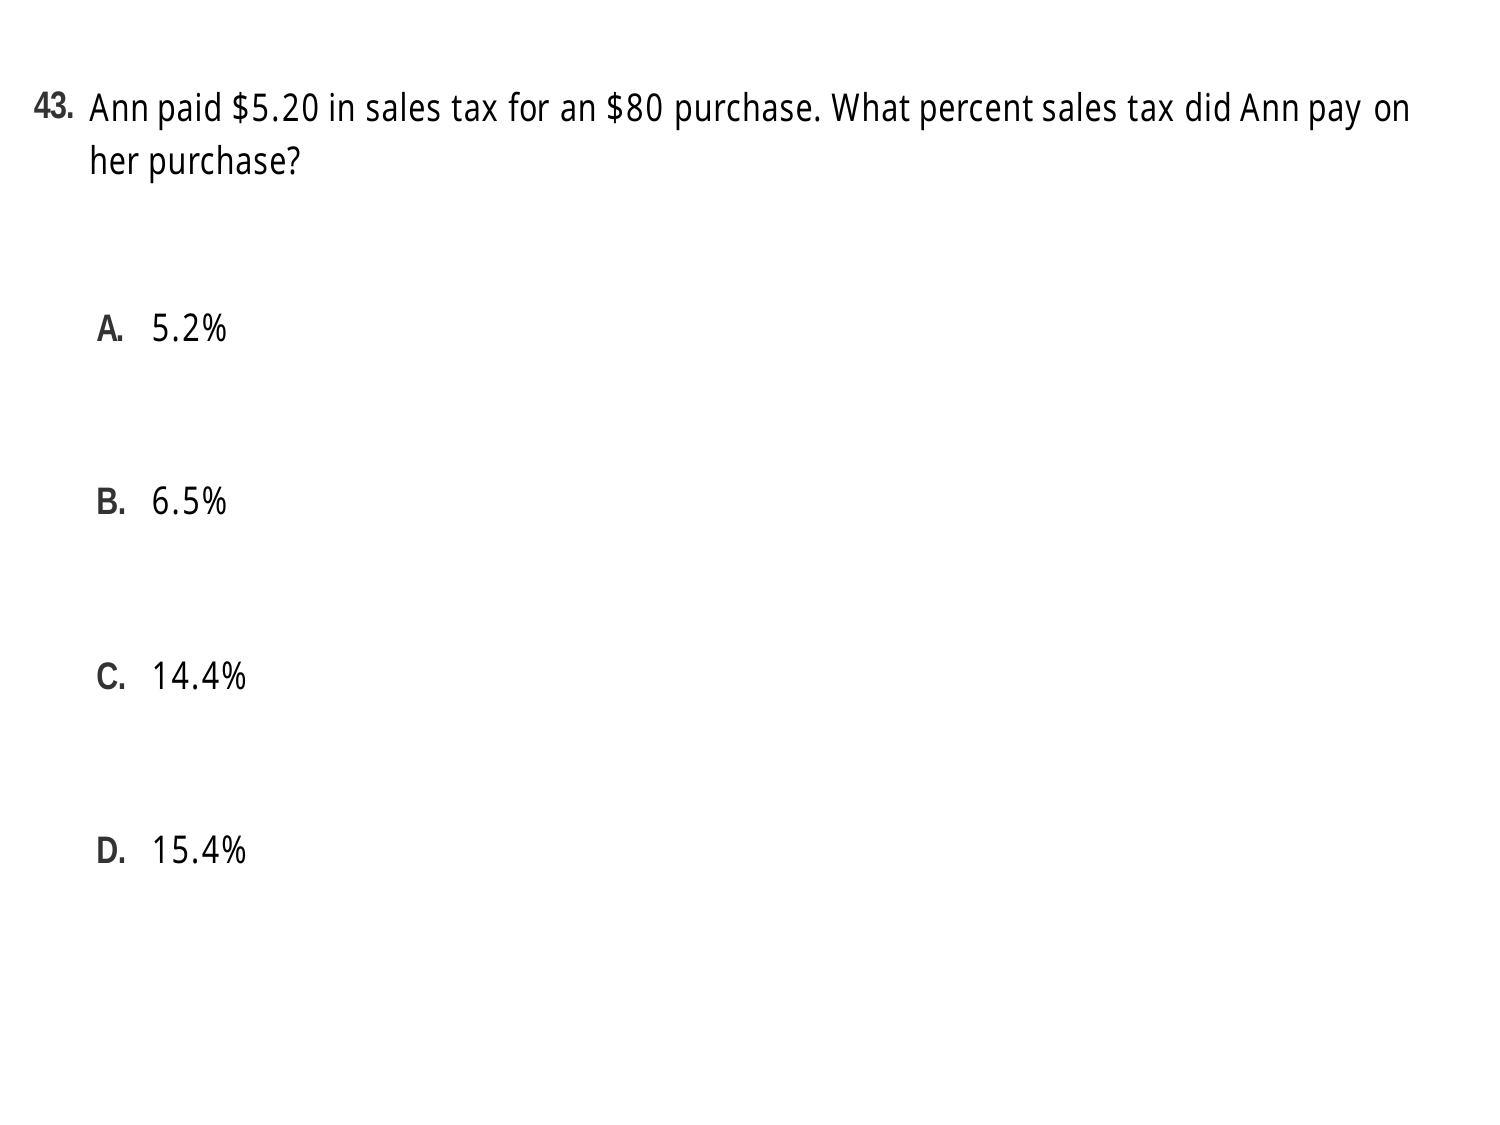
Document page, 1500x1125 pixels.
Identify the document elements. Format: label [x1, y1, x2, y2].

picture [24, 62, 1438, 1026]
